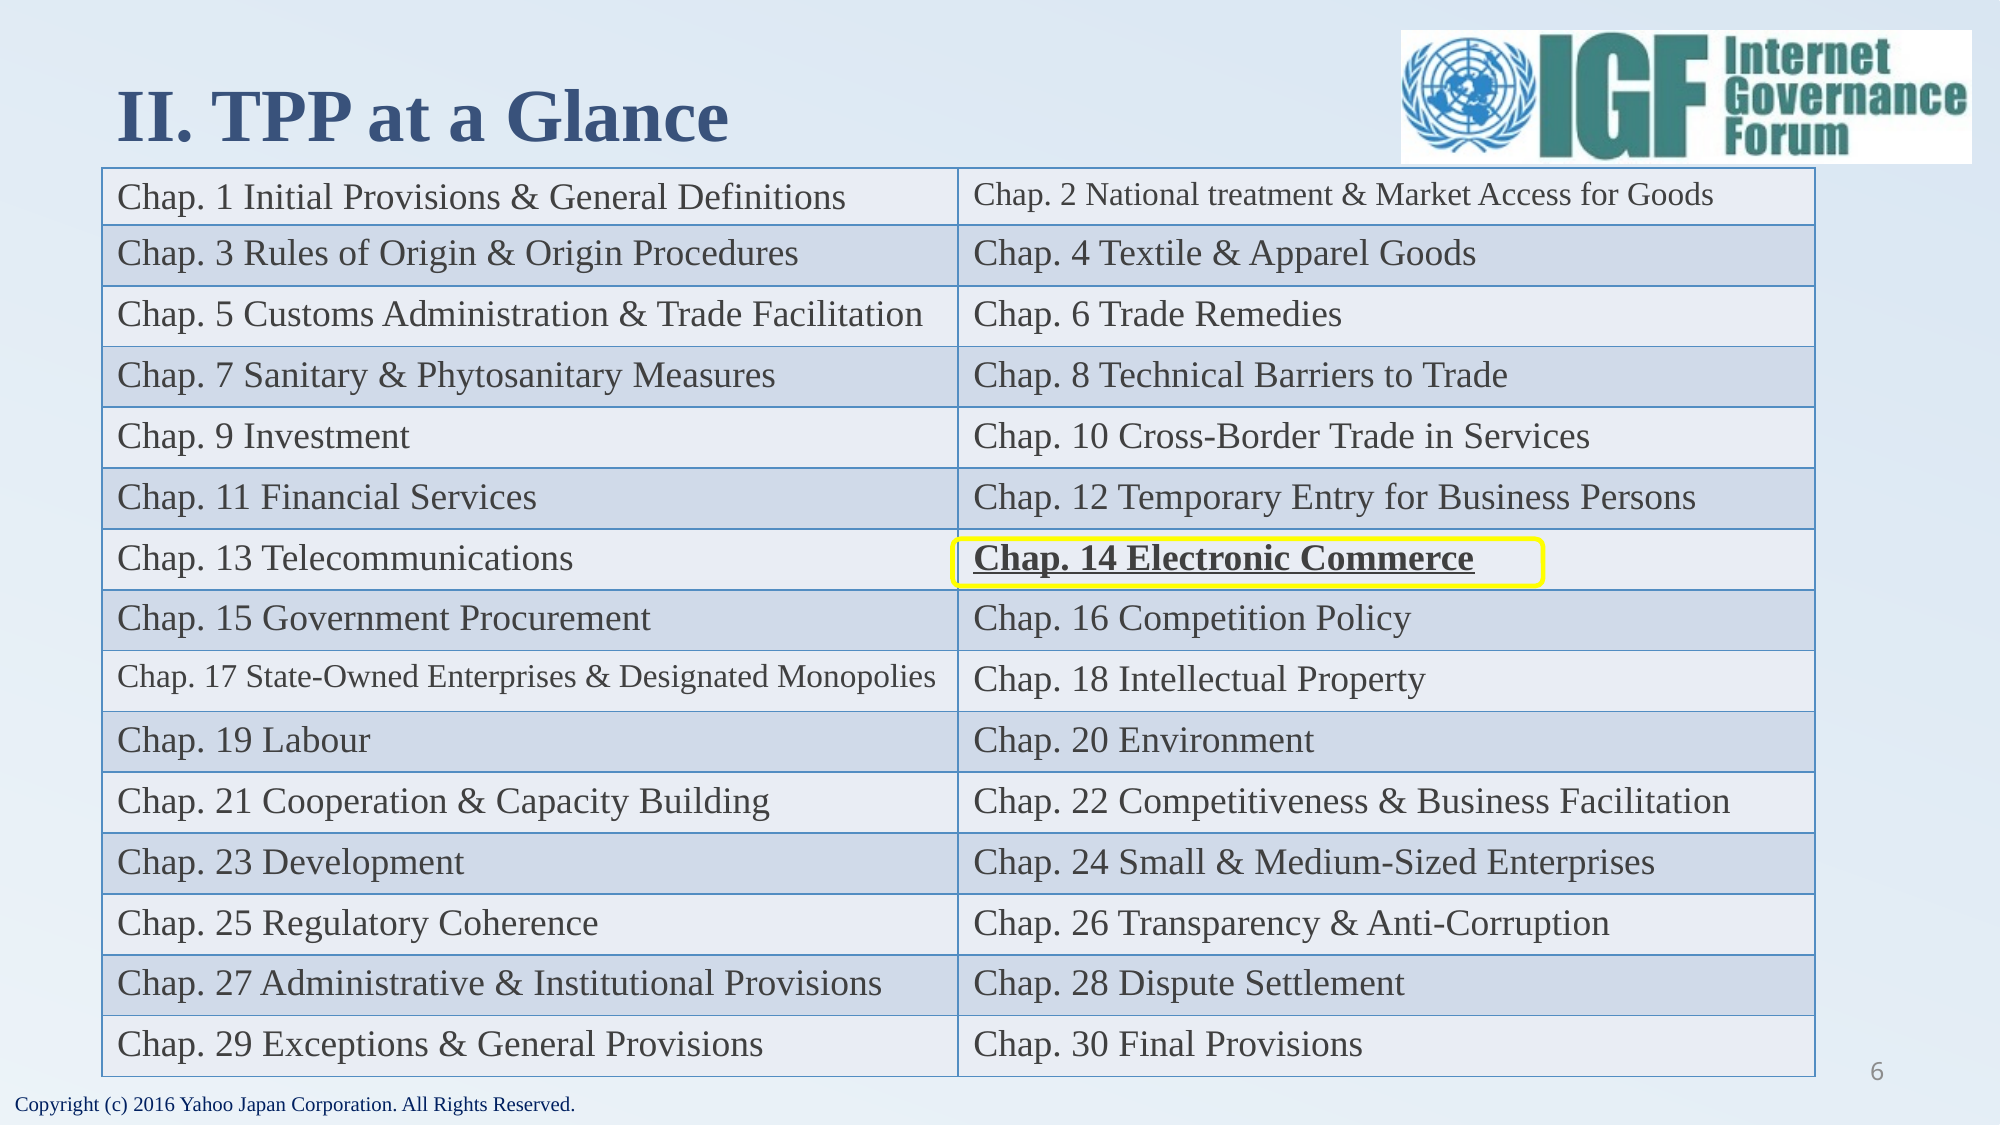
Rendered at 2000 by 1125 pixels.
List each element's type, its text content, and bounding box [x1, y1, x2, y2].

table_cell Chap. 3 Rules of Origin & Origin Procedures [103, 226, 957, 285]
table_cell Chap. 5 Customs Administration & Trade Facilitation [103, 287, 957, 346]
text_box Copyright (c) 2016 Yahoo Japan Corporation. All Rights Reserved. [0, 1083, 598, 1125]
table_cell Chap. 28 Dispute Settlement [959, 956, 1814, 1015]
slide_number 6 [1432, 1042, 1900, 1103]
table_cell Chap. 16 Competition Policy [959, 591, 1814, 650]
table_cell Chap. 6 Trade Remedies [959, 287, 1814, 346]
table_header Chap. 1 Initial Provisions & General Definitions [103, 169, 957, 224]
table_header Chap. 2 National treatment & Market Access for Goods [959, 169, 1814, 224]
table_cell Chap. 7 Sanitary & Phytosanitary Measures [103, 347, 957, 406]
table_cell Chap. 12 Temporary Entry for Business Persons [959, 469, 1814, 528]
table_cell Chap. 14 Electronic Commerce [959, 530, 1814, 589]
table_cell Chap. 22 Competitiveness & Business Facilitation [959, 773, 1814, 832]
text_box [951, 537, 1545, 588]
table_cell Chap. 30 Final Provisions [959, 1016, 1814, 1076]
picture [1401, 30, 1972, 164]
table_cell Chap. 9 Investment [103, 408, 957, 467]
table_cell Chap. 24 Small & Medium-Sized Enterprises [959, 834, 1814, 893]
text_box II. TPP at a Glance [101, 30, 1401, 164]
table_cell Chap. 10 Cross-Border Trade in Services [959, 408, 1814, 467]
table_cell Chap. 19 Labour [103, 712, 957, 771]
table_cell Chap. 23 Development [103, 834, 957, 893]
table_cell Chap. 21 Cooperation & Capacity Building [103, 773, 957, 832]
table_cell Chap. 29 Exceptions & General Provisions [103, 1016, 957, 1076]
table_cell Chap. 11 Financial Services [103, 469, 957, 528]
table_cell Chap. 15 Government Procurement [103, 591, 957, 650]
table_cell Chap. 27 Administrative & Institutional Provisions [103, 956, 957, 1015]
table_cell Chap. 17 State-Owned Enterprises & Designated Monopolies [103, 651, 957, 711]
table_cell Chap. 26 Transparency & Anti-Corruption [959, 895, 1814, 954]
table_cell Chap. 25 Regulatory Coherence [103, 895, 957, 954]
table_cell Chap. 18 Intellectual Property [959, 651, 1814, 711]
table_cell Chap. 8 Technical Barriers to Trade [959, 347, 1814, 406]
table_cell Chap. 4 Textile & Apparel Goods [959, 226, 1814, 285]
table_cell Chap. 13 Telecommunications [103, 530, 957, 589]
table_cell Chap. 20 Environment [959, 712, 1814, 771]
